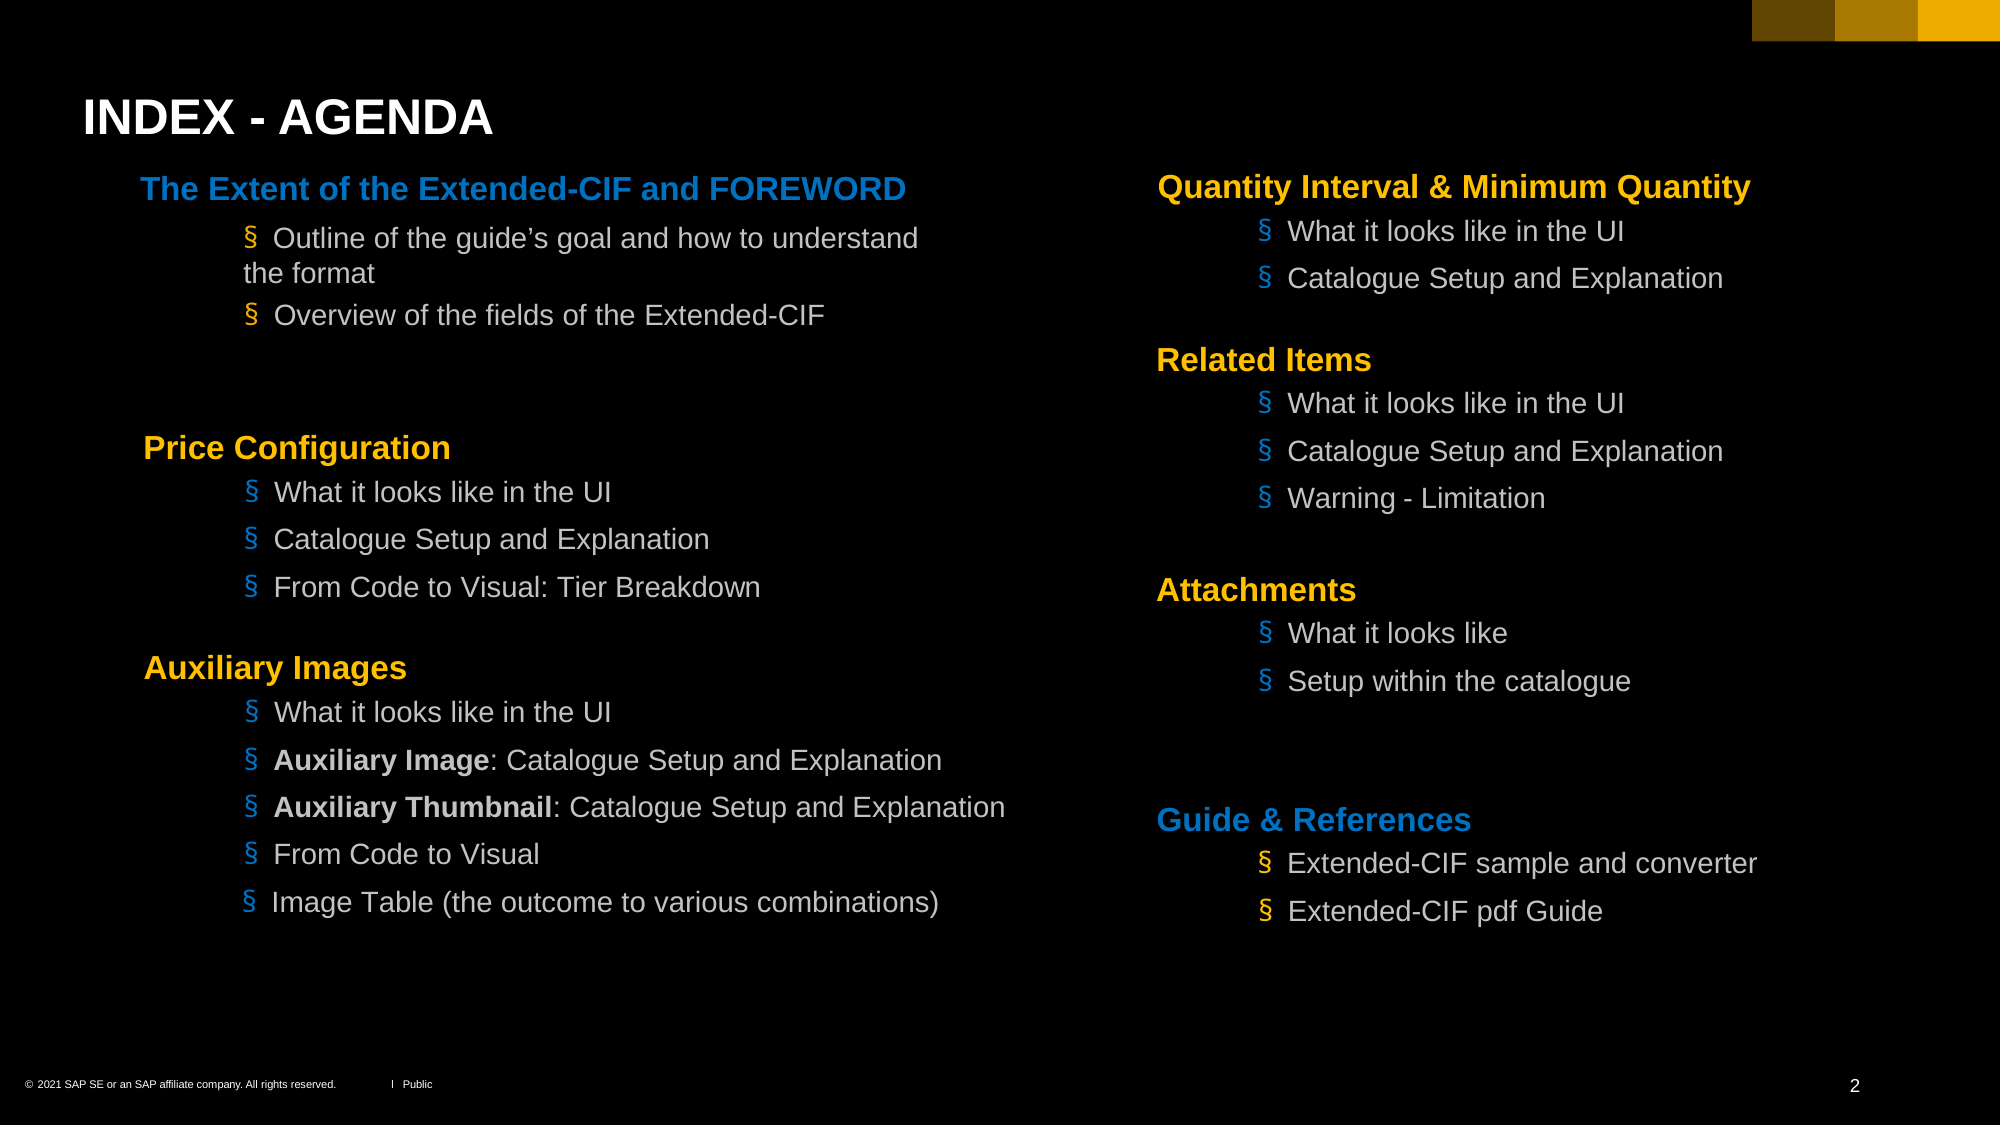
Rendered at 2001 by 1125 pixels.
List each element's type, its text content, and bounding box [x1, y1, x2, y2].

text_box Quantity Interval & Minimum Quantity [1157, 165, 1752, 206]
text_box §Auxiliary Image: Catalogue Setup and Explanation §Auxiliary Thumbnail: Catalogue Setup and Explanation §From Code to Visual [243, 740, 1006, 871]
text_box [1919, 0, 2000, 42]
text_box §Catalogue Setup and Explanation §Warning-Limitation [1257, 432, 1724, 515]
text_box §What it looks like in the UI [244, 693, 612, 729]
text_box Attachments [1156, 567, 1358, 608]
text_box The Extent of the Extended-CIF and FOREWORD §Outline of the guide’s goal and how to understand the format [139, 166, 919, 290]
text_box §What it looks like in the UI §Catalogue Setup and Explanation [1257, 212, 1724, 295]
text_box §Catalogue Setup and Explanation §From Code to Visual: Tier Breakdown [244, 520, 761, 604]
text_box Price Configuration [143, 426, 452, 467]
text_box §Image Table (the outcome to various combinations) [241, 883, 940, 919]
text_box ©2021 SAP SE or an SAP affiliate company. All rights reserved. ǀ Public 2 [25, 1073, 1976, 1096]
text_box Auxiliary Images [143, 646, 408, 687]
text_box [1751, 0, 1836, 42]
text_box INDEX-AGENDA [82, 84, 495, 145]
text_box [1836, 0, 1919, 42]
text_box [0, 0, 2000, 1125]
text_box §Extended-CIF pdf Guide [1258, 892, 1604, 928]
text_box Guide & References [1156, 798, 1473, 838]
text_box §What it looks like in the UI [244, 473, 612, 509]
text_box §Extended-CIF sample and converter [1257, 844, 1758, 880]
text_box §What it looks like [1258, 614, 1509, 650]
text_box §Setup within the catalogue [1258, 662, 1632, 698]
text_box Related Items [1156, 337, 1373, 378]
text_box §Overview of the fields of the Extended-CIF [244, 295, 825, 332]
text_box §What it looks like in the UI [1257, 384, 1626, 420]
